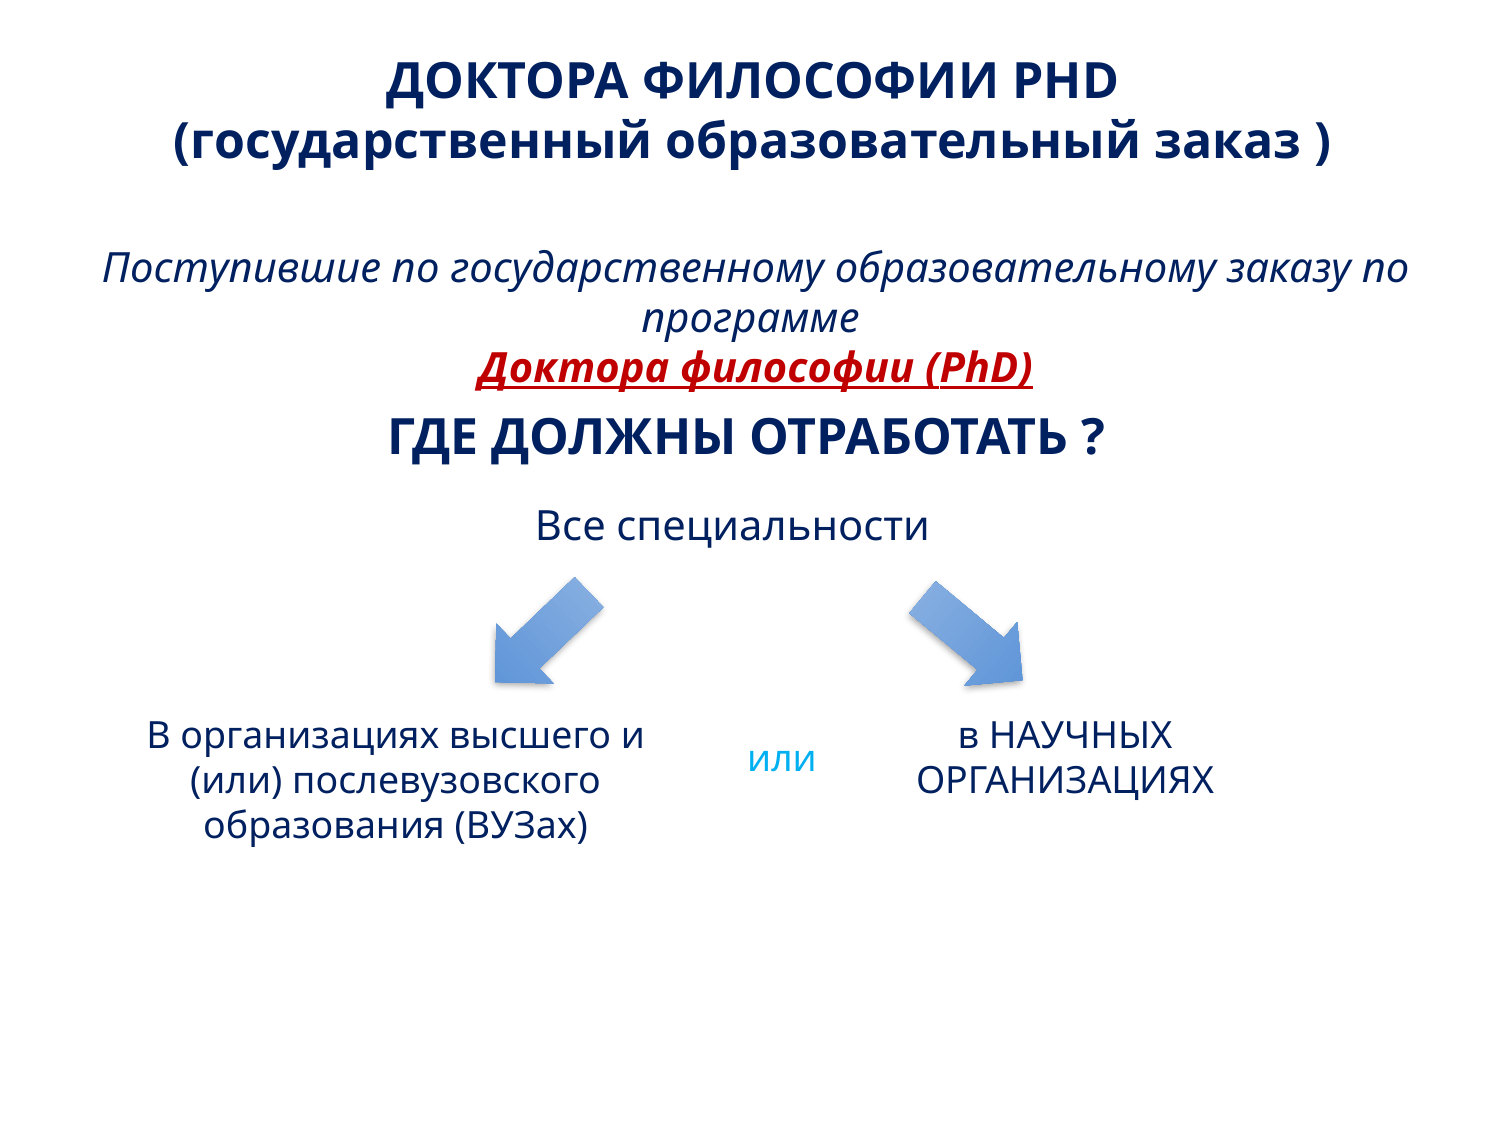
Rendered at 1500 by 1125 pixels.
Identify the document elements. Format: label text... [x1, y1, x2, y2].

text_box В организациях высшего и (или) послевузовского образования (ВУЗах) [123, 704, 668, 854]
text_box ГДЕ ДОЛЖНЫ ОТРАБОТАТЬ ? [372, 397, 1134, 472]
text_box [909, 581, 1023, 686]
text_box [495, 577, 604, 684]
text_box Все специальности [191, 491, 1273, 557]
text_box Поступившие по государственному образовательному заказу по программе Доктора философии (PhD) [53, 233, 1459, 399]
text_box или [732, 726, 832, 787]
text_box в НАУЧНЫХ ОРГАНИЗАЦИЯХ [820, 704, 1310, 809]
text_box ДОКТОРА ФИЛОСОФИИ PHD (государственный образовательный заказ ) [138, 41, 1368, 177]
